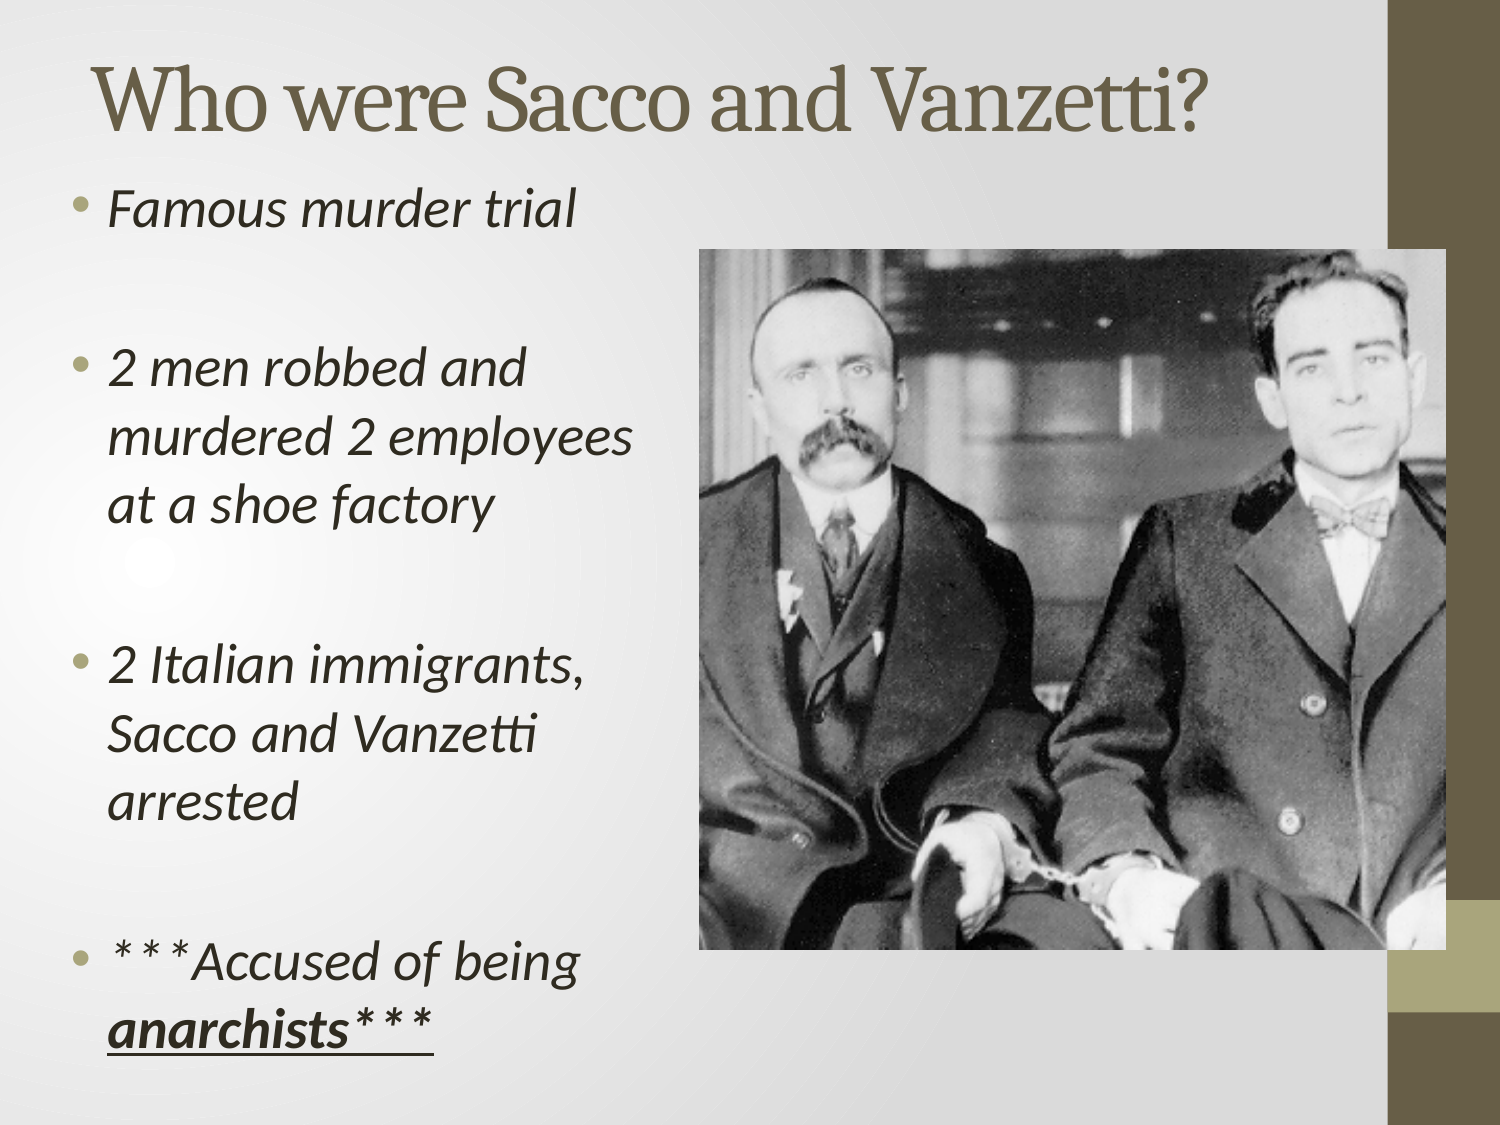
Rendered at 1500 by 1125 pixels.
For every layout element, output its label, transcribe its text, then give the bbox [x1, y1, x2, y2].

list Famous murder trial 2 men robbed and murdered 2 employees at a shoe factory 2 Italian immigrants, Sacco and Vanzetti arrested ***Accused of being anarchists*** [37, 162, 675, 1075]
picture [699, 249, 1447, 951]
title Who were Sacco and Vanzetti? [75, 0, 1325, 187]
